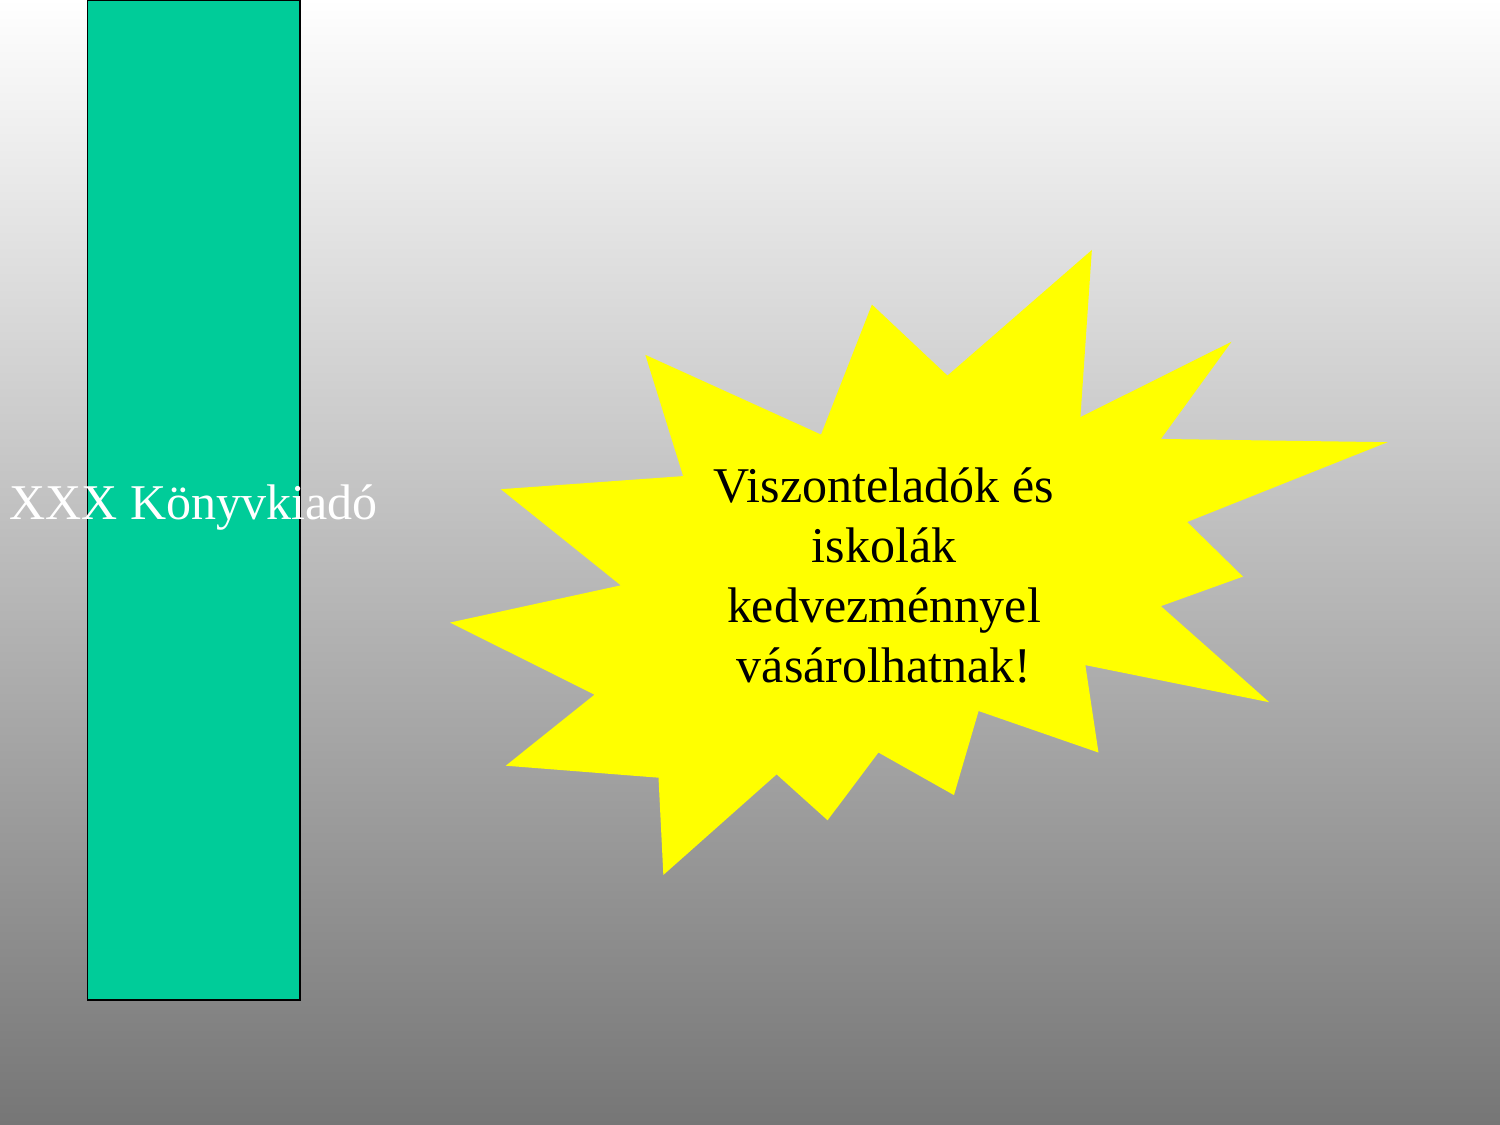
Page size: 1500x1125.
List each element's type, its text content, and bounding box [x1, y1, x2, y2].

text_box Viszonteladók és iskolák kedvezménnyel vásárolhatnak! [450, 249, 1388, 875]
